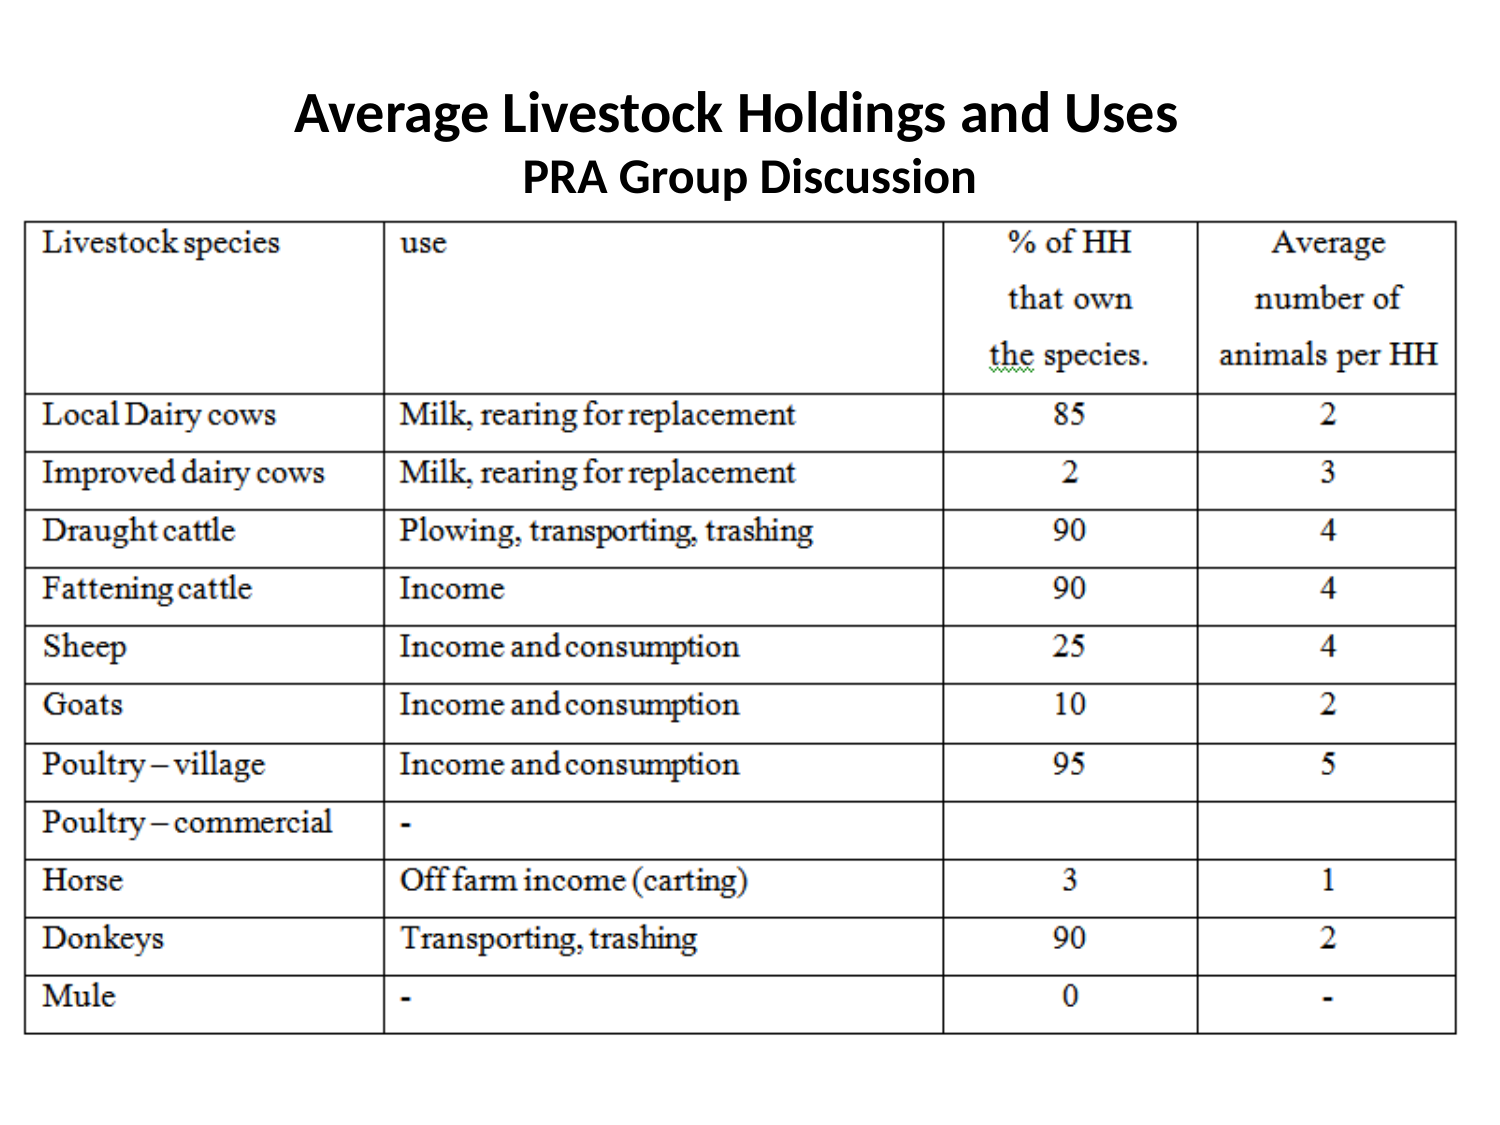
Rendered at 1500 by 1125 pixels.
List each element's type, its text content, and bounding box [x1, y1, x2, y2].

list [17, 212, 1474, 1051]
title Average Livestock Holdings and Uses PRA Group Discussion [75, 45, 1425, 210]
